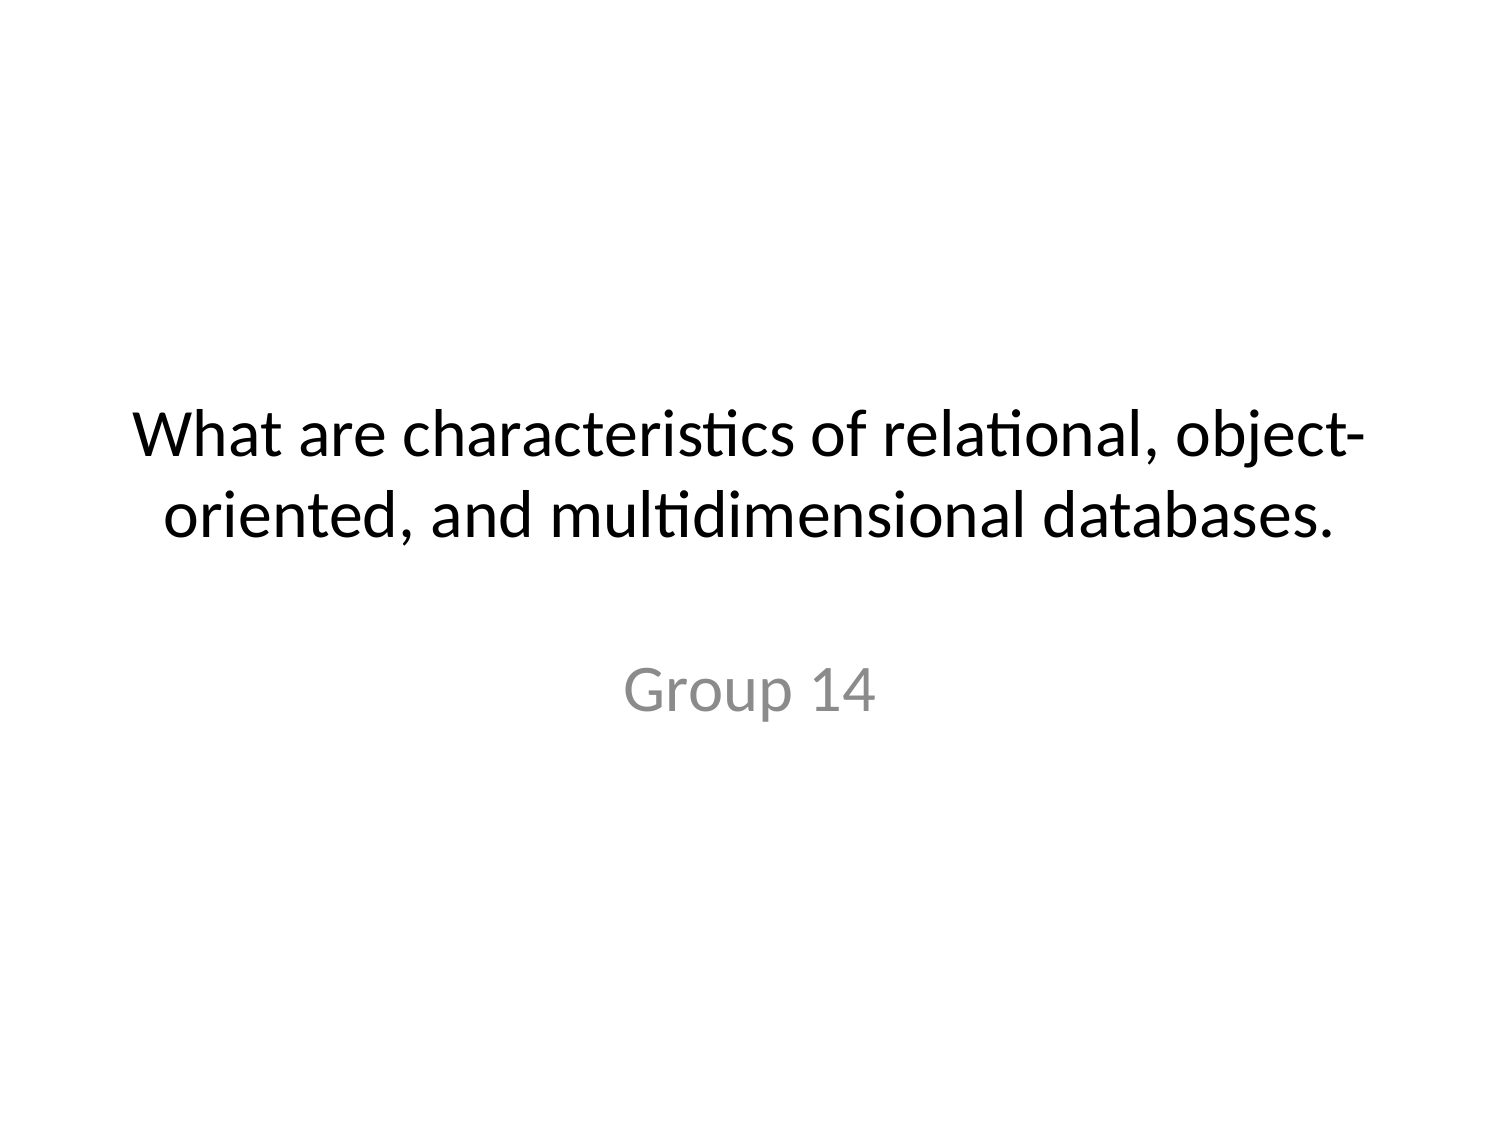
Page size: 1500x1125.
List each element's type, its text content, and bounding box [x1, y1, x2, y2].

subtitle Group 14 [225, 637, 1275, 925]
title What are characteristics of relational, object-oriented, and multidimensional databases. [112, 349, 1388, 591]
